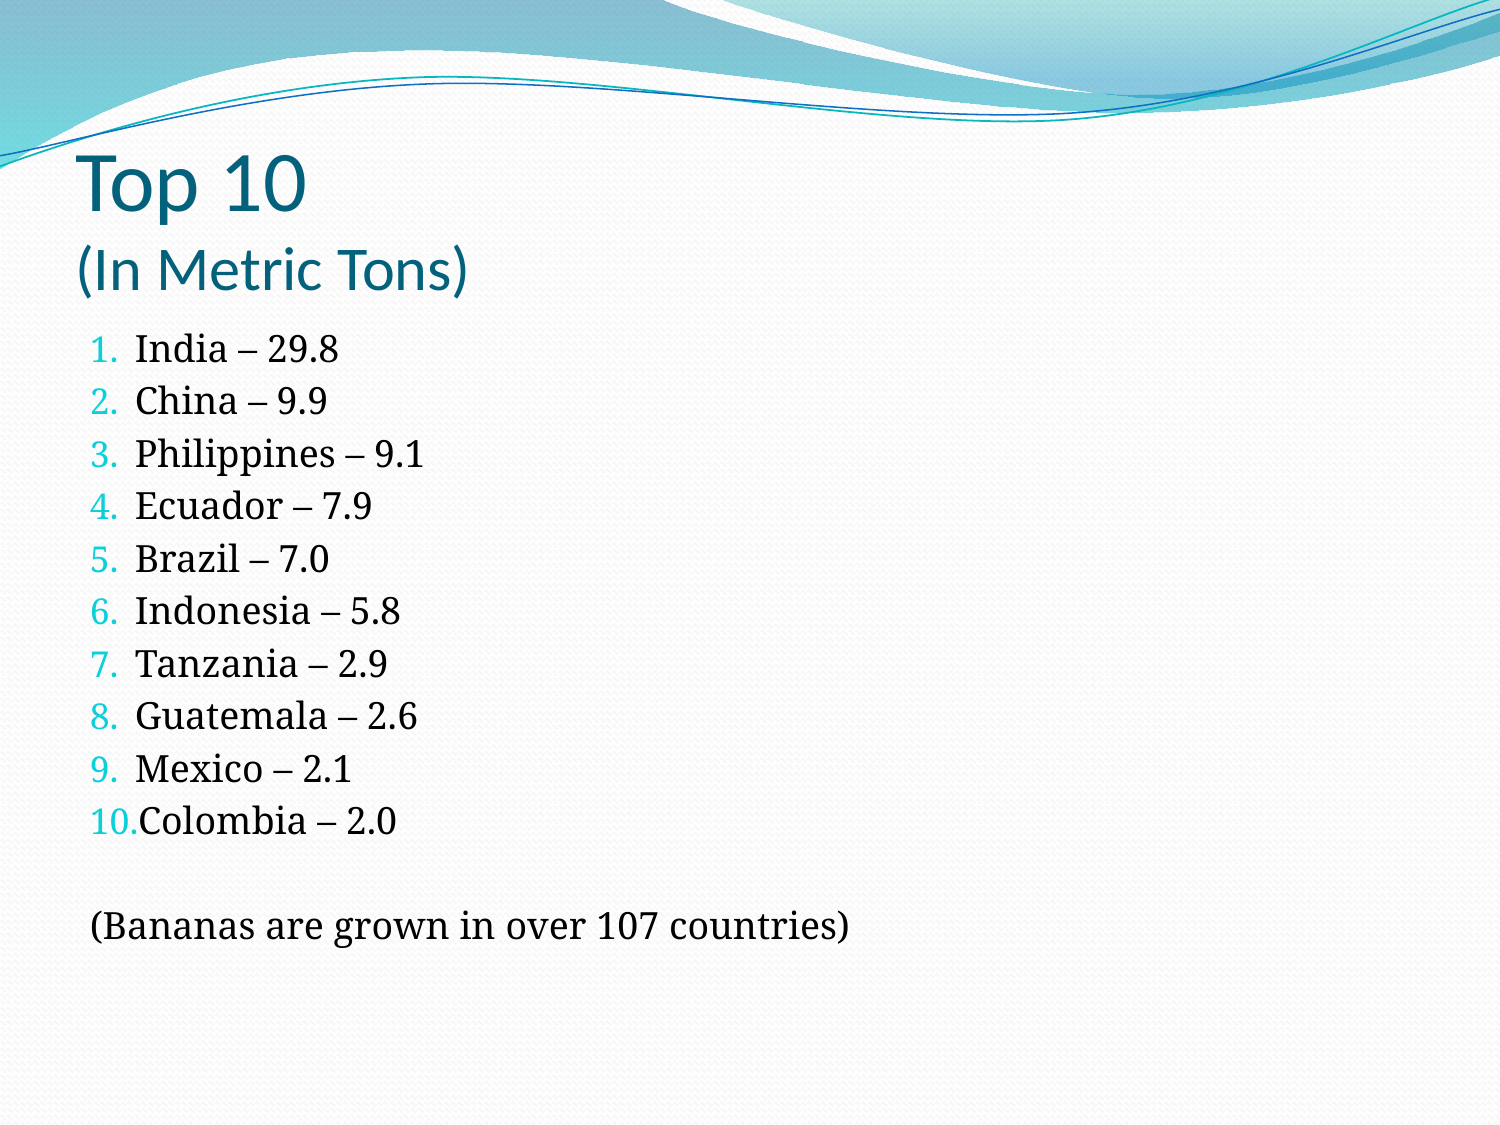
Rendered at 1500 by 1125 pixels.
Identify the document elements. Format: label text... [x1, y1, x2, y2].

list India – 29.8 China – 9.9 Philippines – 9.1 Ecuador – 7.9 Brazil – 7.0 Indonesia – 5.8 Tanzania – 2.9 Guatemala – 2.6 Mexico – 2.1 Colombia – 2.0 (Bananas are grown in over 107 countries) [75, 317, 1425, 1038]
title Top 10 (In Metric Tons) [75, 115, 1425, 303]
